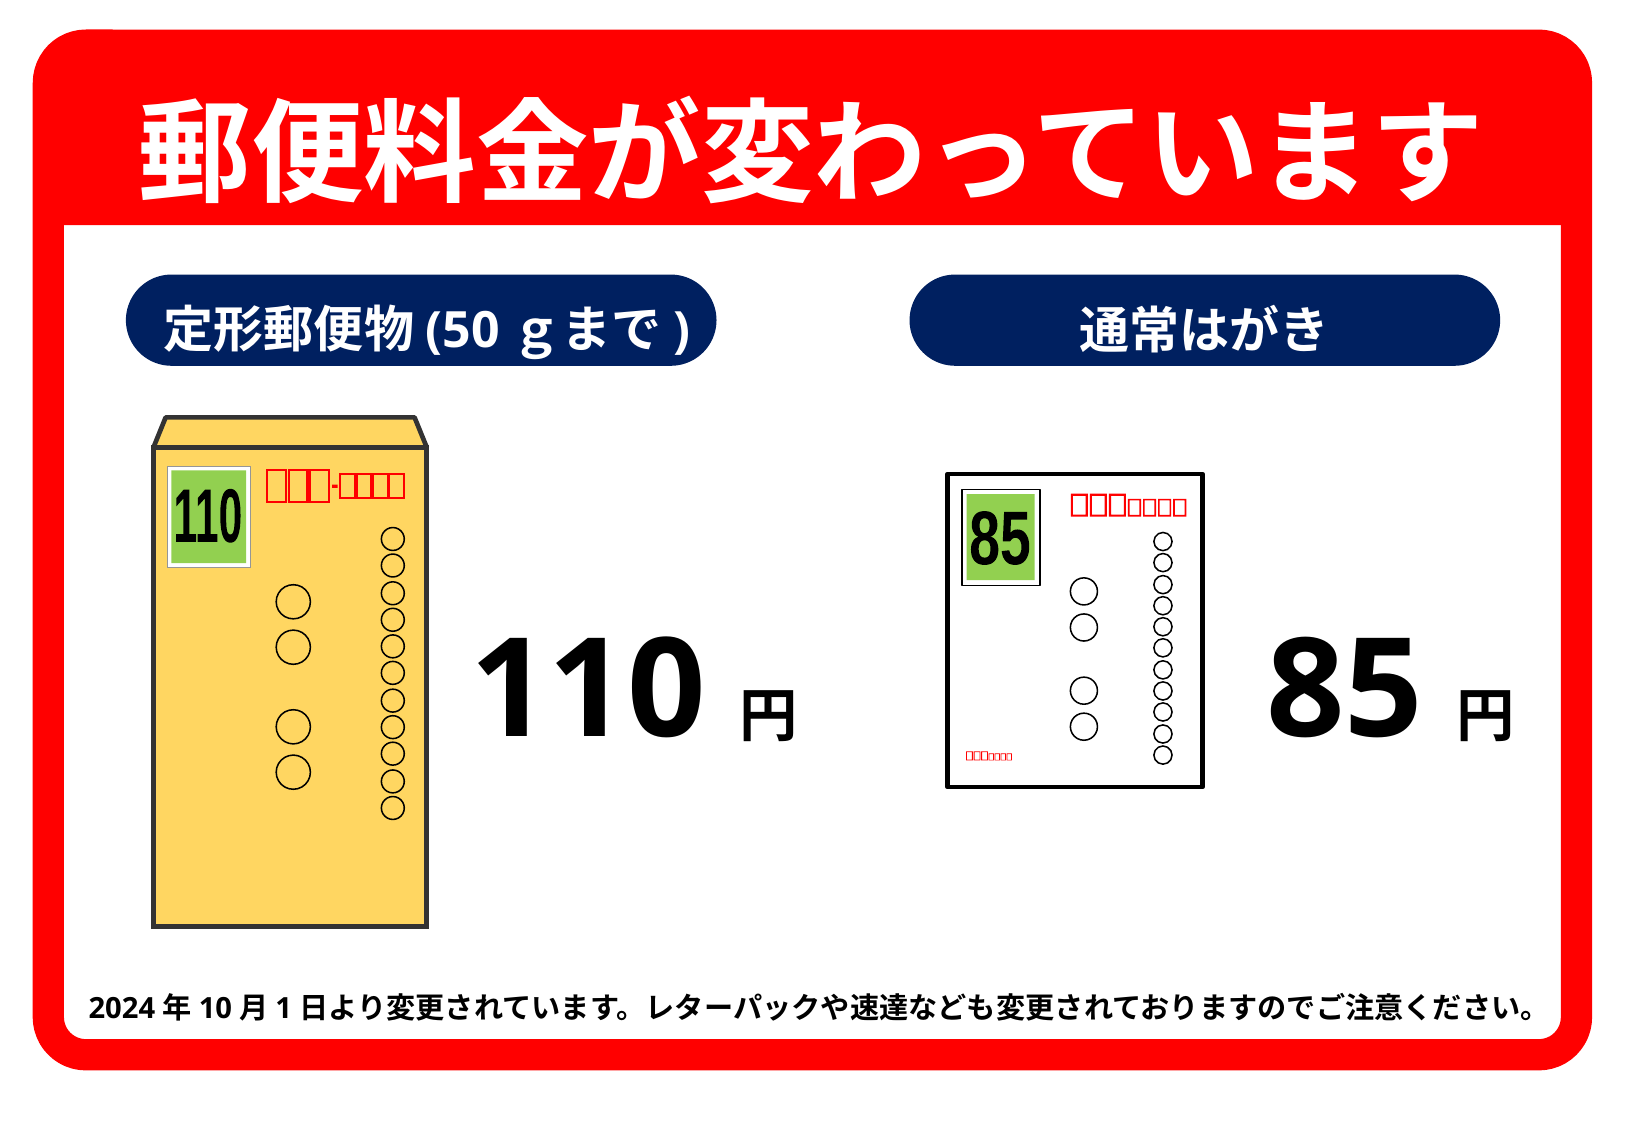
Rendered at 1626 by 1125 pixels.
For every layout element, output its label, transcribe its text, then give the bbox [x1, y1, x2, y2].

text_box [55, 53, 1567, 212]
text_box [125, 274, 820, 927]
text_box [909, 274, 1529, 788]
text_box [46, 43, 1579, 1057]
text_box 郵便料金が変わっています [103, 73, 1520, 224]
text_box 2024年10月1日より変更されています。レターパックや速達なども変更されておりますのでご注意ください。 [73, 981, 1565, 1032]
